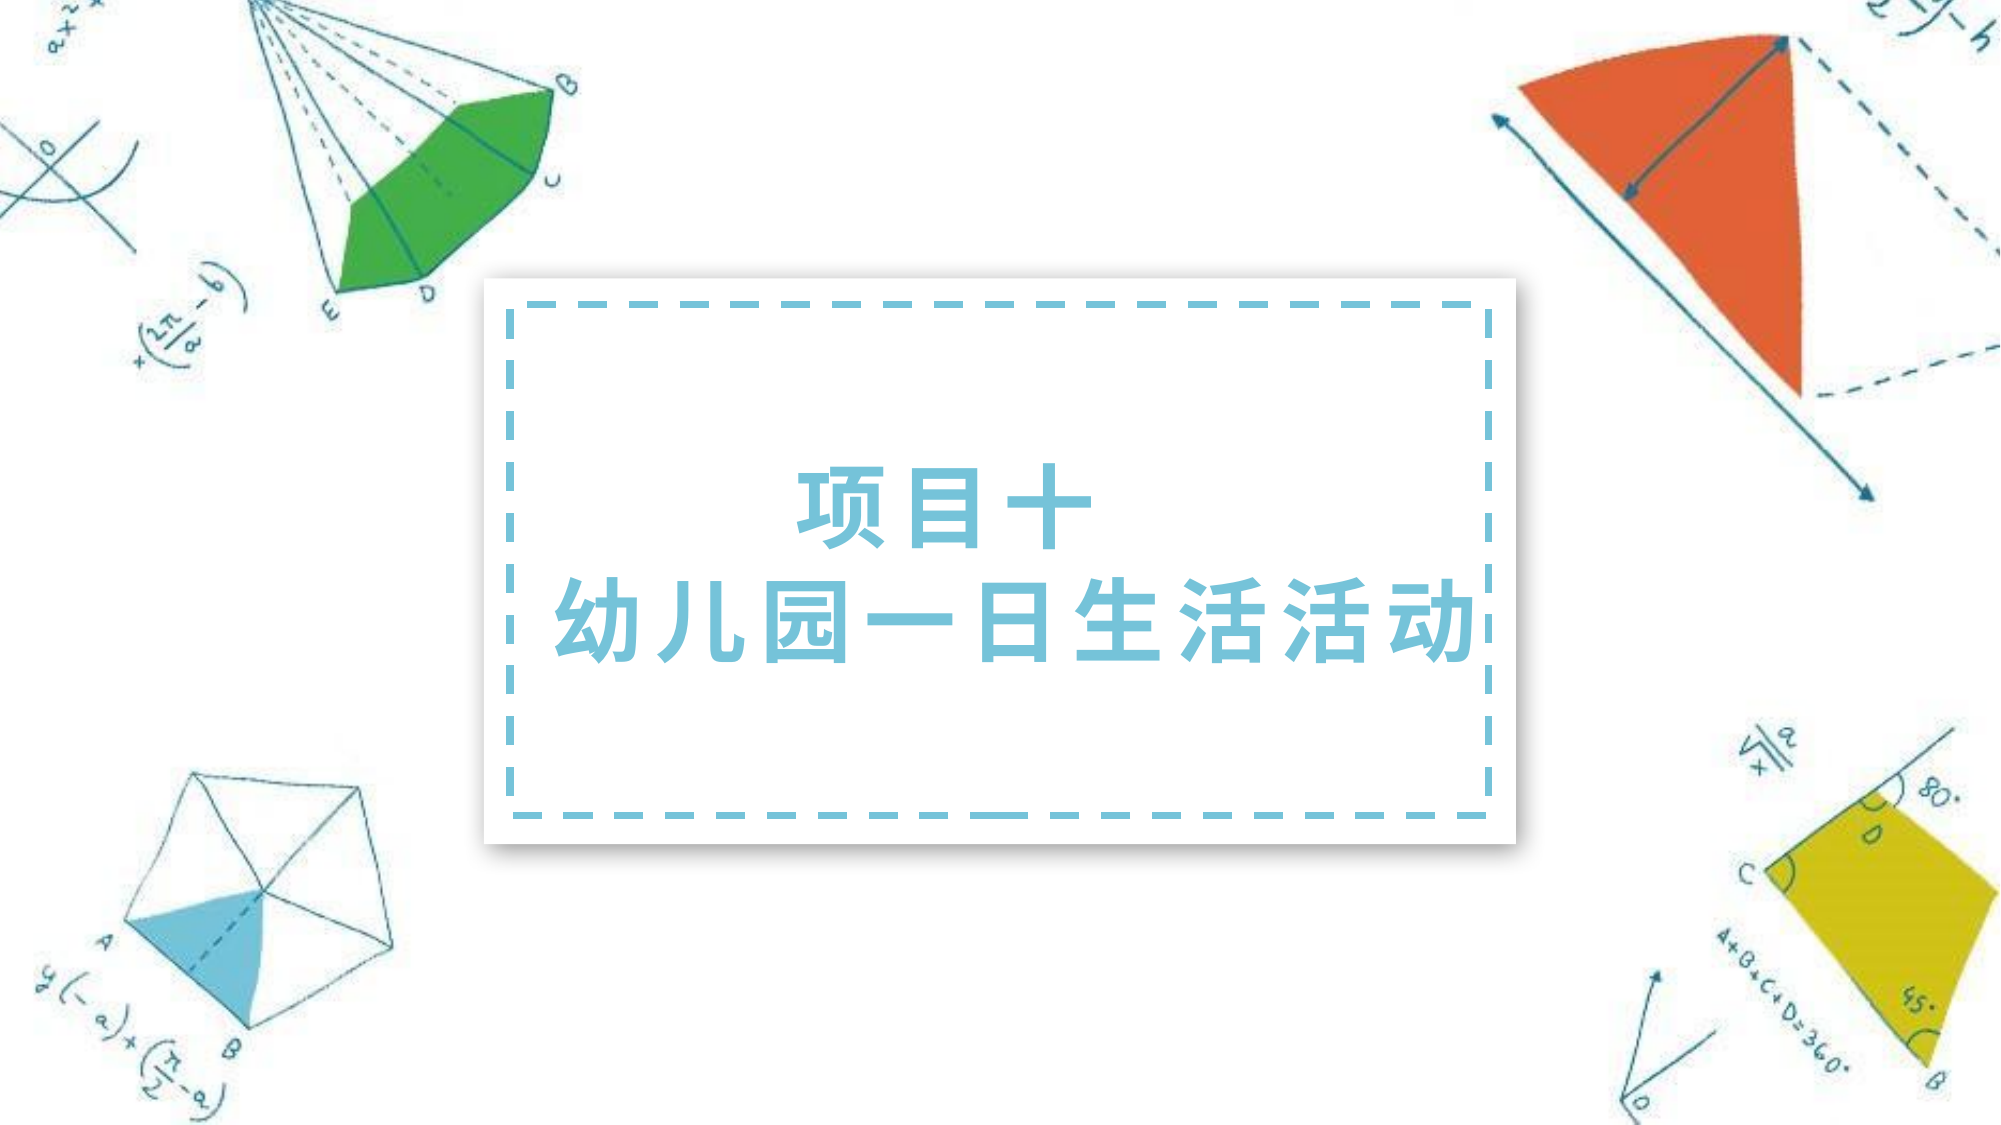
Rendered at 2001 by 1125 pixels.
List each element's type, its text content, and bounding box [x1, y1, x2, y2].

picture [0, 0, 2001, 1125]
title 项目十 幼儿园一日生活活动 [509, 279, 1521, 674]
